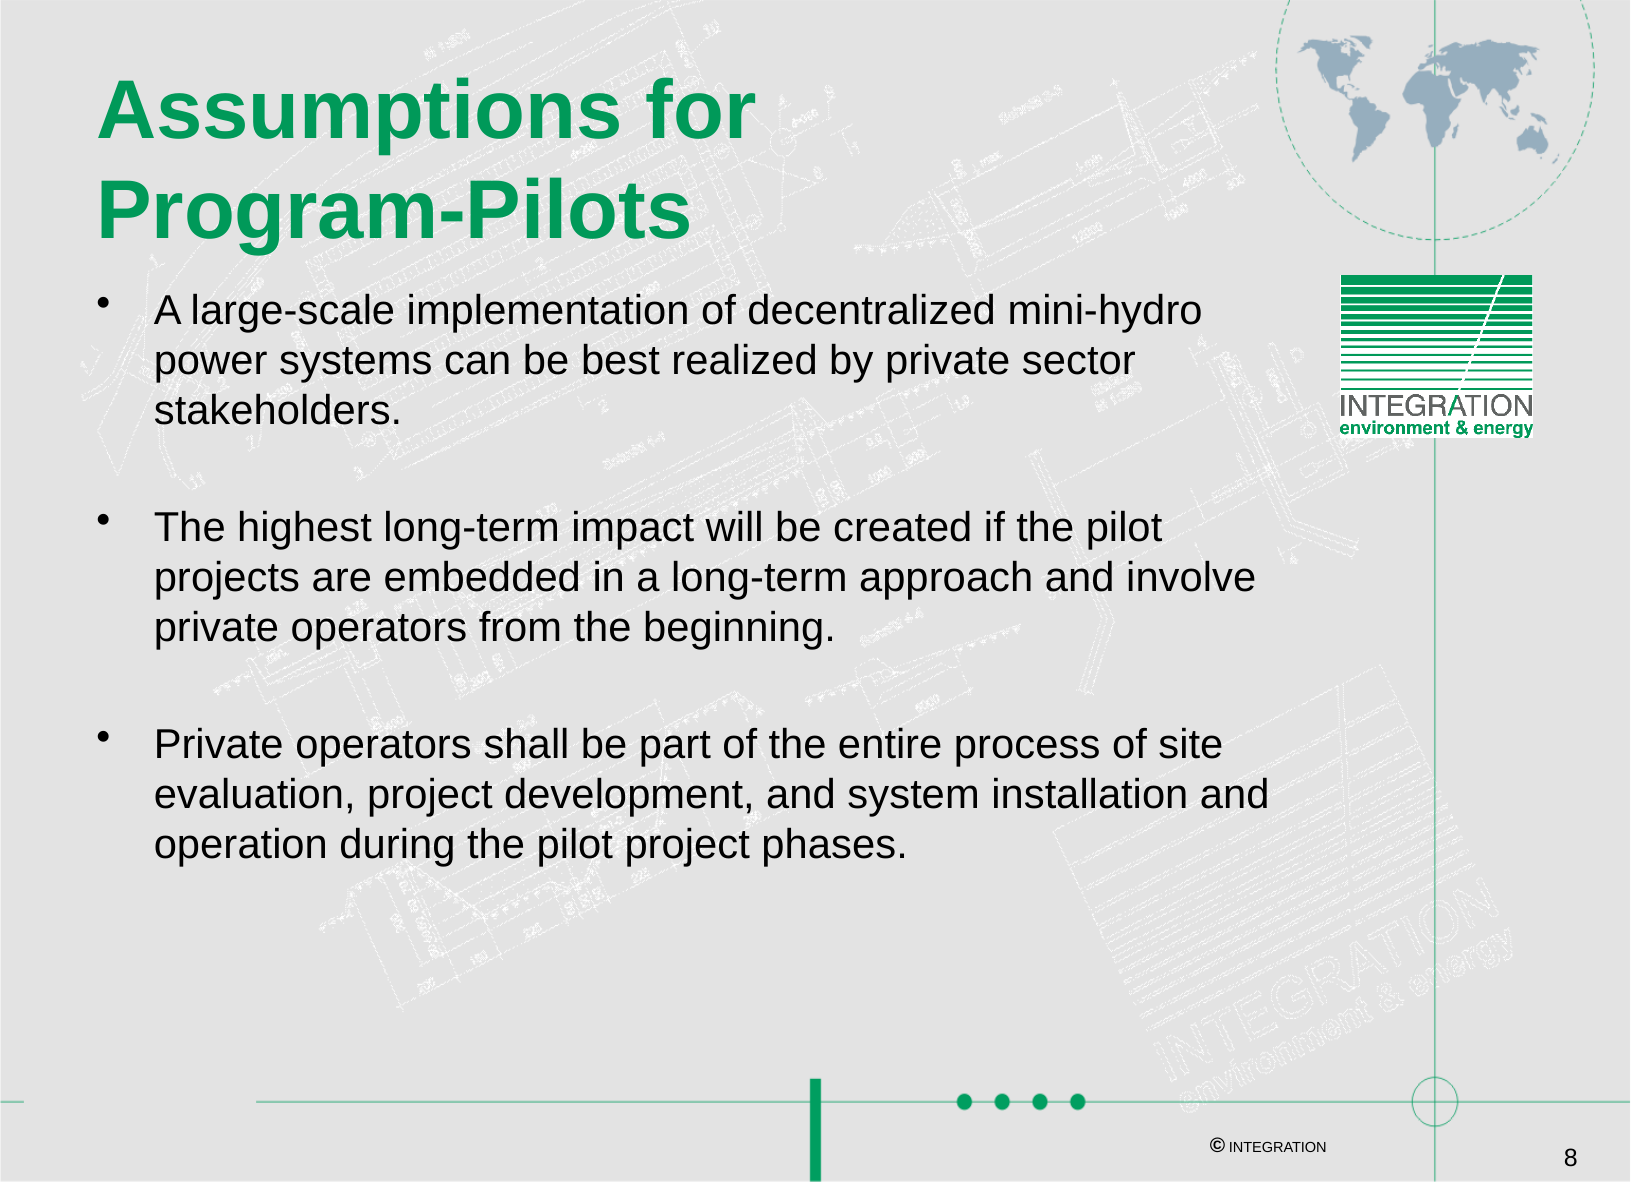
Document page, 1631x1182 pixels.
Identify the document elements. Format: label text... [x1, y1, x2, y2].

list A large-scale implementation of decentralized mini-hydro power systems can be best realized by private sector stakeholders. The highest long-term impact will be created if the pilot projects are embedded in a long-term approach and involve private operators from the beginning. Private operators shall be part of the entire process of site evaluation, project development, and system installation and operation during the pilot project phases. [81, 275, 1323, 1056]
title Assumptions for Program-Pilots [81, 47, 1099, 245]
slide_number © INTEGRATION [1194, 1073, 1437, 1154]
picture [0, 0, 1631, 1182]
slide_number 8 [1437, 1073, 1594, 1154]
